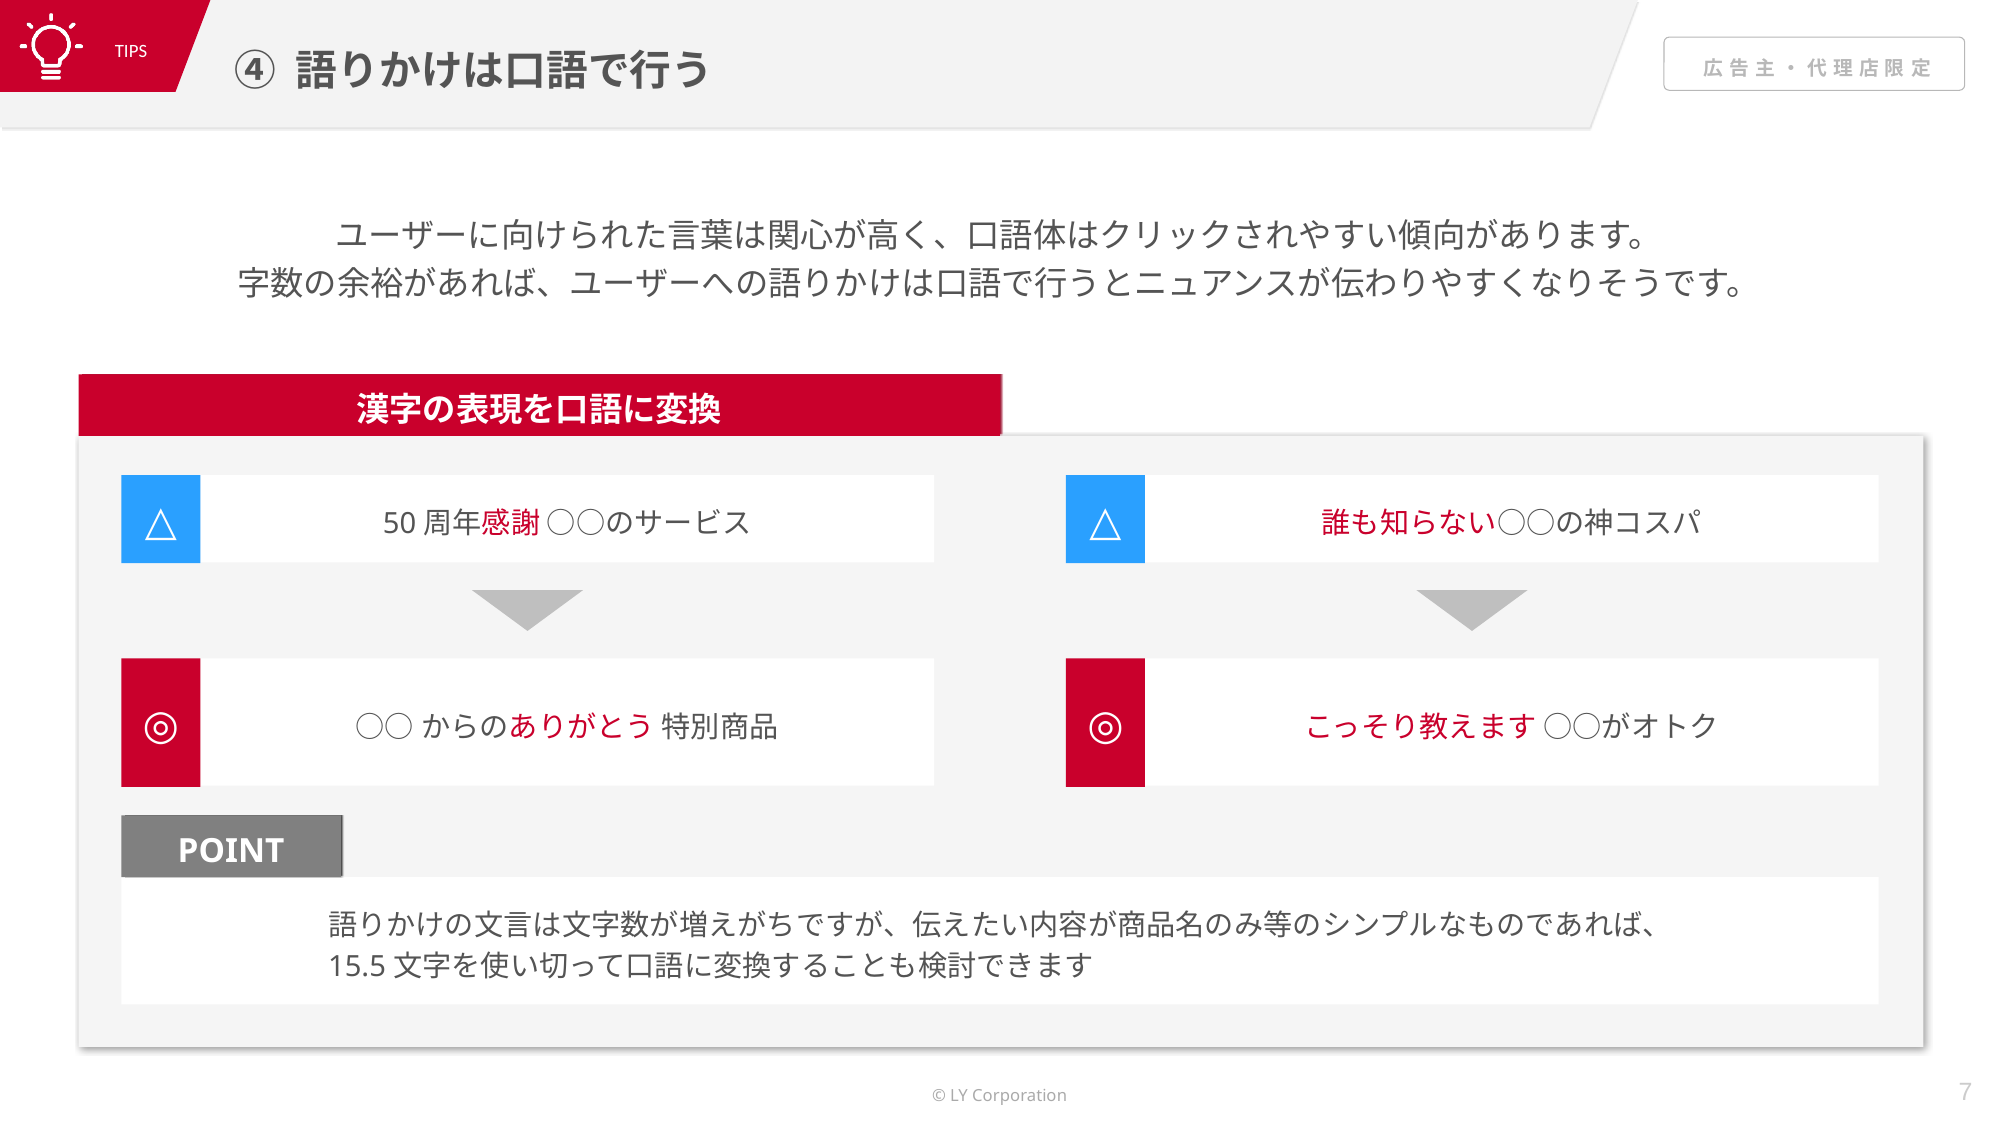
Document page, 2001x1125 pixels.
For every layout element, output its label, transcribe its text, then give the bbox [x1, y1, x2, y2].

text_box ○○からのありがとう 特別商品 [202, 658, 935, 786]
text_box 50周年感謝 ○○のサービス [202, 475, 935, 563]
text_box 語りかけの文言は文字数が増えがちですが、伝えたい内容が商品名のみ等のシンプルなものであれば、 15.5文字を使い切って口語に変換することも検討できます [121, 877, 1879, 1005]
text_box △ [1064, 473, 1147, 565]
text_box ユーザーに向けられた言葉は関心が高く、口語体はクリックされやすい傾向があります。 字数の余裕があれば、ユーザーへの語りかけは口語で行うとニュアンスが伝わりやすくなりそうです。 [76, 206, 1922, 302]
text_box △ [119, 473, 202, 565]
text_box ◎ [119, 656, 202, 789]
list TIPS [98, 12, 170, 81]
list ④ 語りかけは口語で行う [234, 41, 1570, 97]
text_box [1414, 587, 1530, 633]
text_box 誰も知らない○○の神コスパ [1147, 475, 1879, 563]
picture [8, 4, 92, 87]
text_box POINT [119, 813, 343, 879]
text_box こっそり教えます ○○がオトク [1147, 658, 1879, 786]
text_box [77, 434, 1925, 1049]
text_box [469, 587, 586, 633]
text_box 漢字の表現を口語に変換 [77, 372, 1002, 438]
text_box ◎ [1064, 656, 1147, 789]
